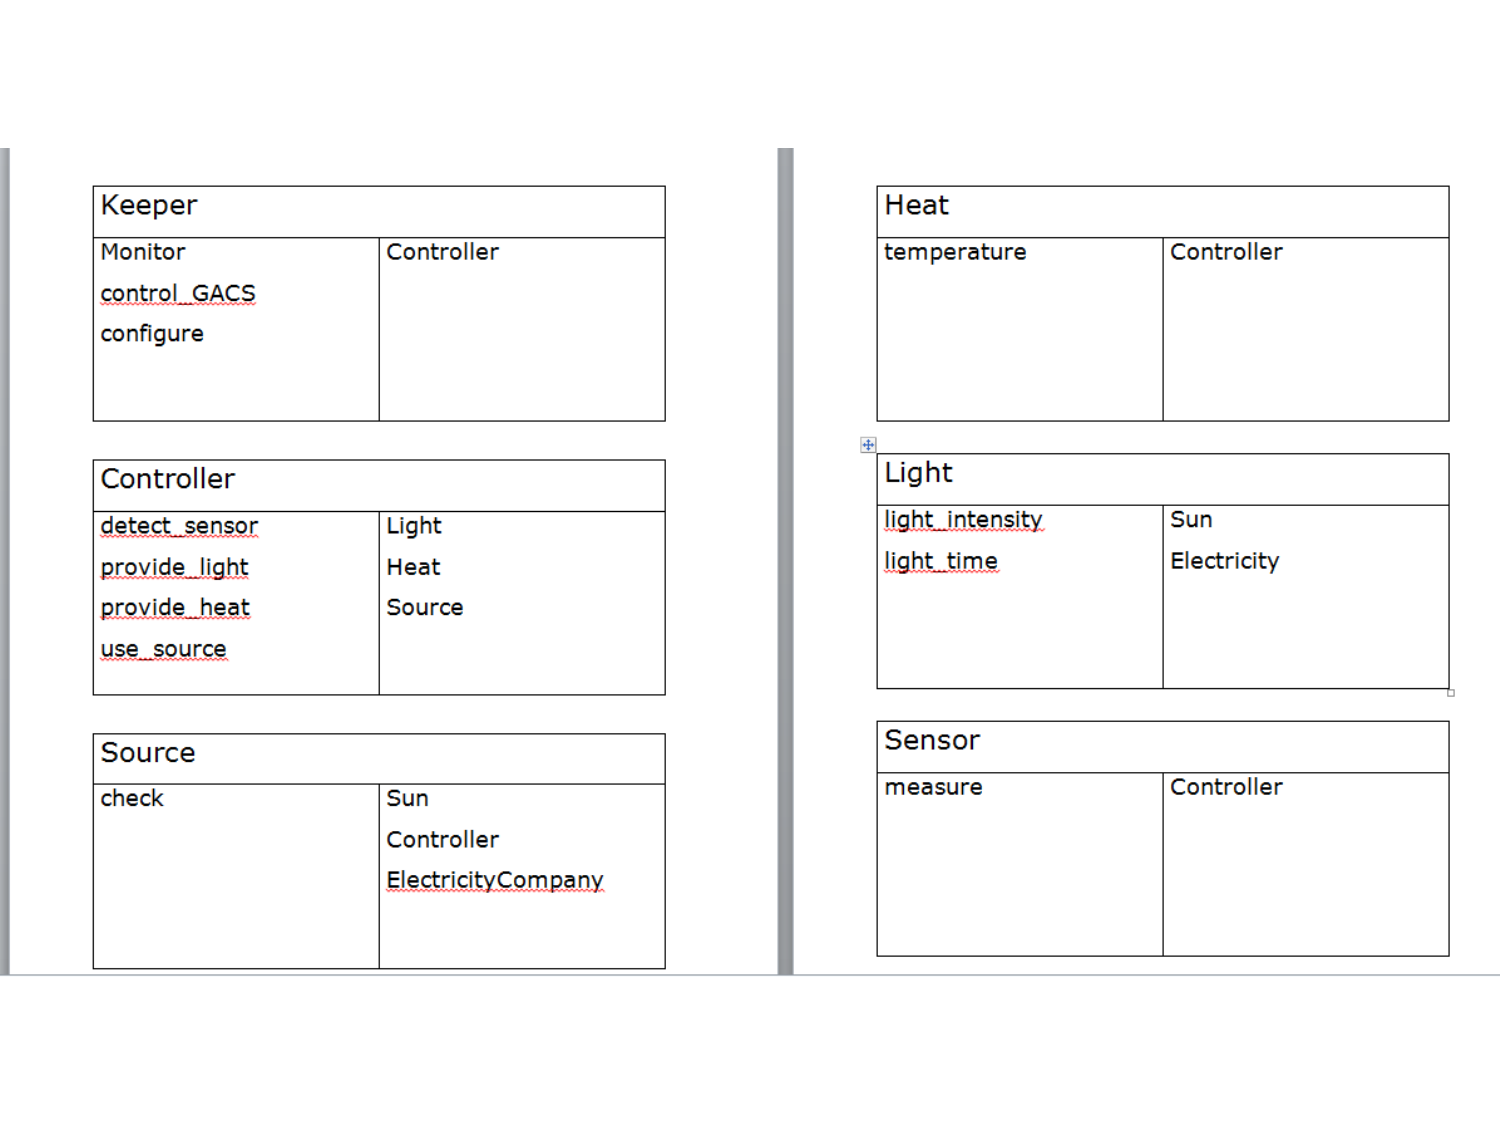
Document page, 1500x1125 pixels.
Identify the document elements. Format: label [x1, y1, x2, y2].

picture [0, 148, 1500, 977]
